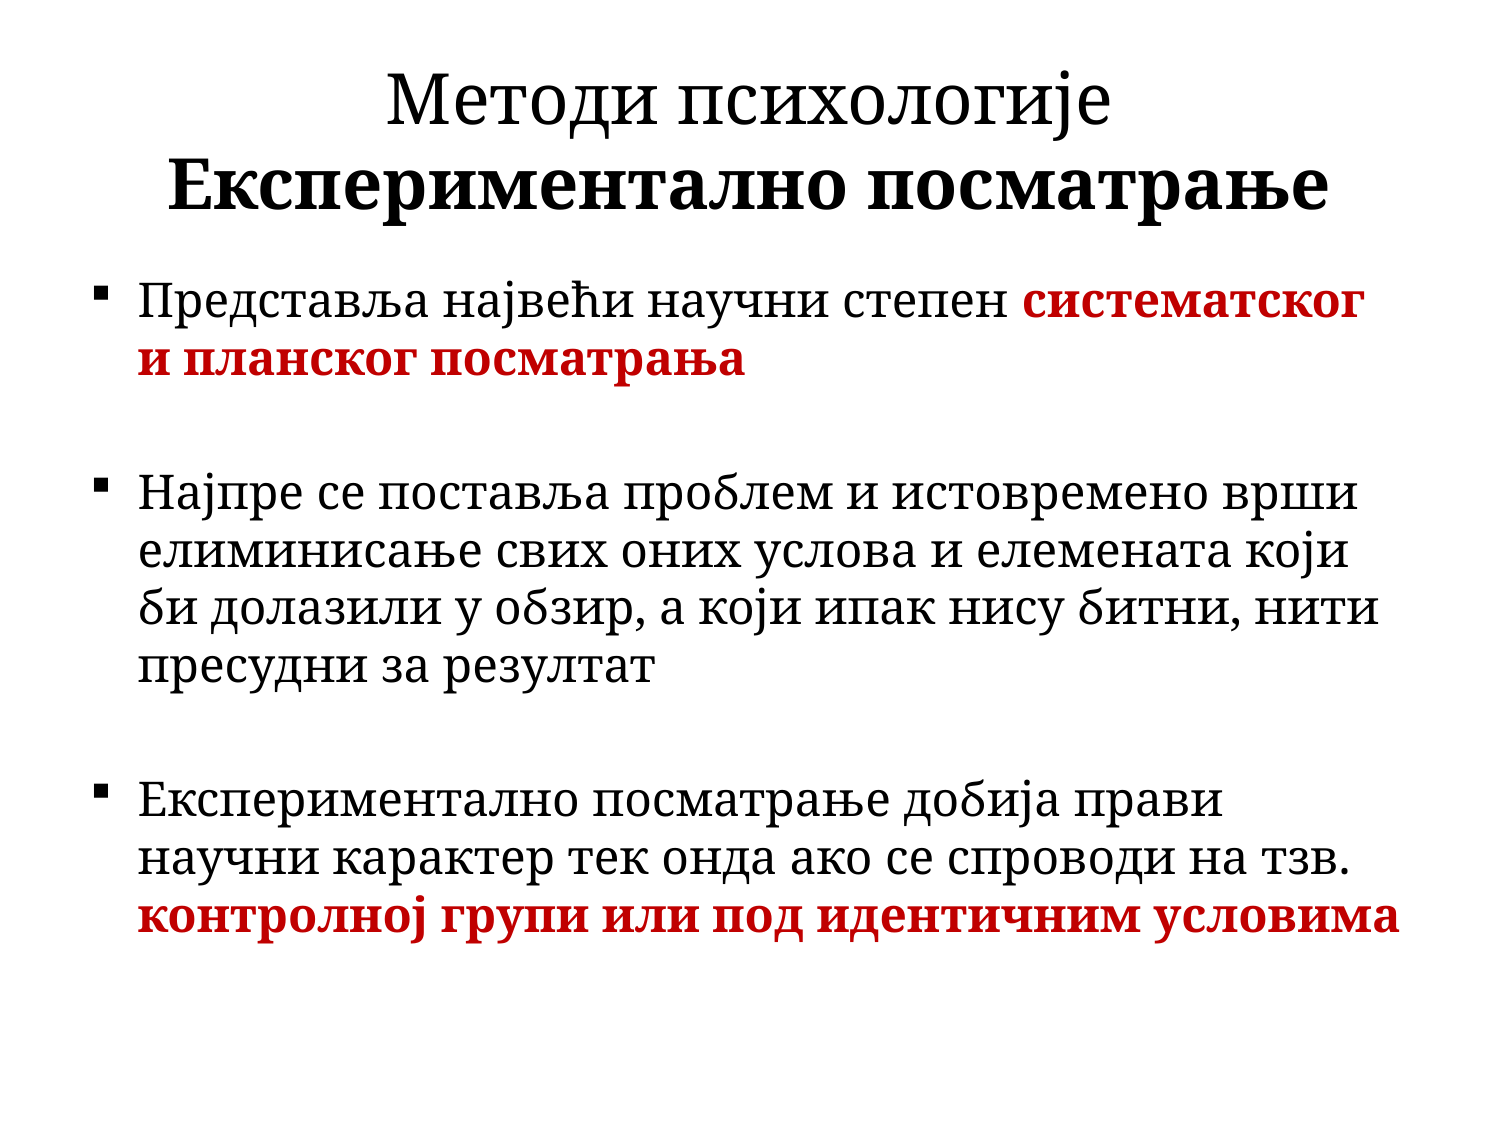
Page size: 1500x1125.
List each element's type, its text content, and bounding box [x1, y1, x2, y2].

list Представља највећи научни степен систематског и планског посматрања Најпре се поставља проблем и истовремено врши елиминисање свих оних услова и елемената који би долазили у обзир, а који ипак нису битни, нити пресудни за резултат Експериментално посматрање добија прави научни карактер тек онда ако се спроводи на тзв. контролној групи или под идентичним условима [74, 262, 1426, 1006]
title Методи психологије Експериментално посматрање [74, 44, 1426, 233]
